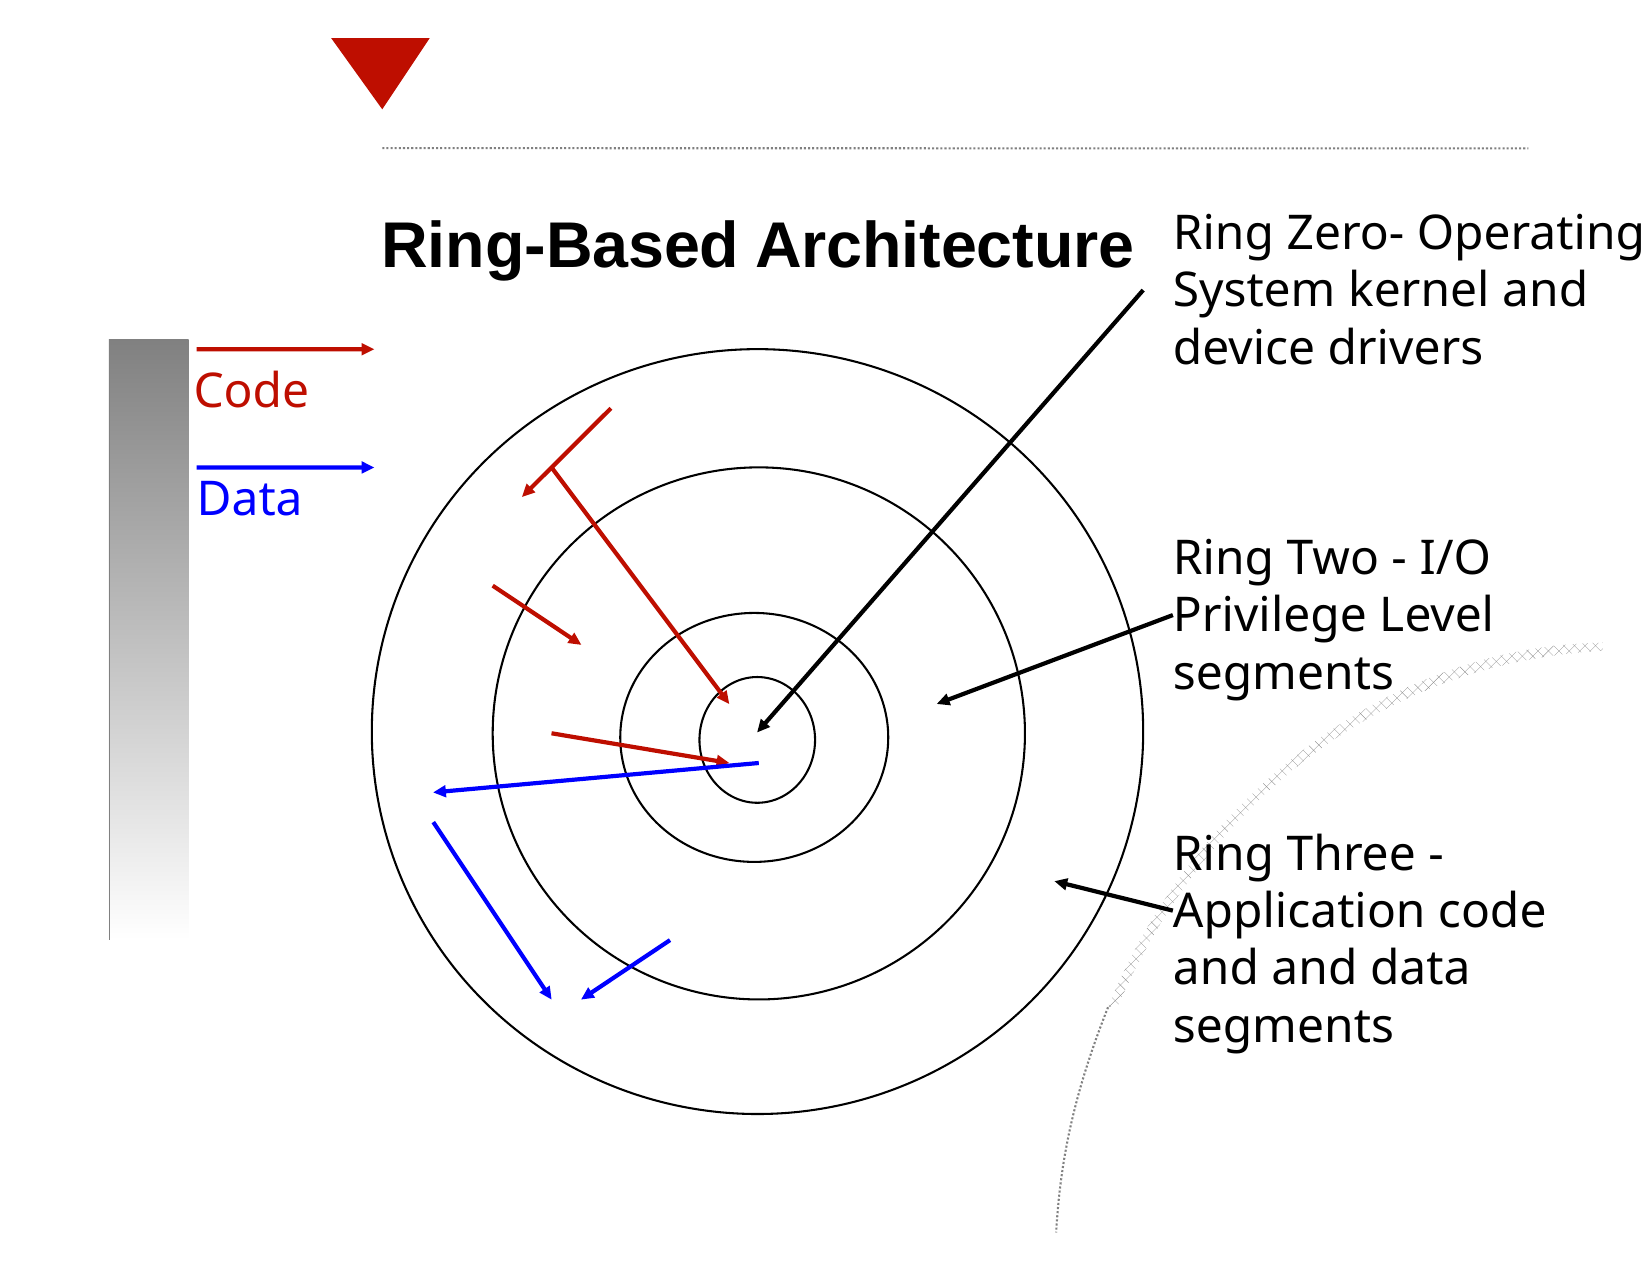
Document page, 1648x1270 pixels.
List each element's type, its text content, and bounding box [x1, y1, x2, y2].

text_box [498, 532, 1025, 1000]
text_box [433, 822, 552, 1000]
text_box [620, 635, 719, 758]
text_box [595, 467, 932, 639]
text_box [371, 349, 1144, 1115]
text_box [699, 677, 816, 803]
text_box Code [193, 359, 371, 417]
text_box Ring Zero- Operating System kernel and device drivers [1172, 201, 1648, 374]
text_box [757, 290, 1144, 733]
text_box [551, 733, 730, 766]
text_box Ring Two - I/O Privilege Level segments [1172, 526, 1617, 699]
text_box Data [196, 467, 375, 525]
text_box [626, 640, 889, 862]
text_box [1054, 878, 1173, 911]
text_box [361, 461, 374, 467]
text_box [492, 585, 582, 645]
text_box Ring Three - Application code and and data segments [1172, 822, 1617, 1052]
text_box [433, 762, 759, 798]
text_box [492, 525, 676, 786]
text_box [196, 343, 375, 356]
text_box [678, 612, 837, 690]
text_box [522, 408, 611, 497]
text_box [581, 940, 671, 1000]
text_box [620, 746, 704, 774]
text_box Ring-Based Architecture [381, 202, 1172, 280]
text_box [936, 614, 1173, 706]
text_box [552, 468, 730, 704]
